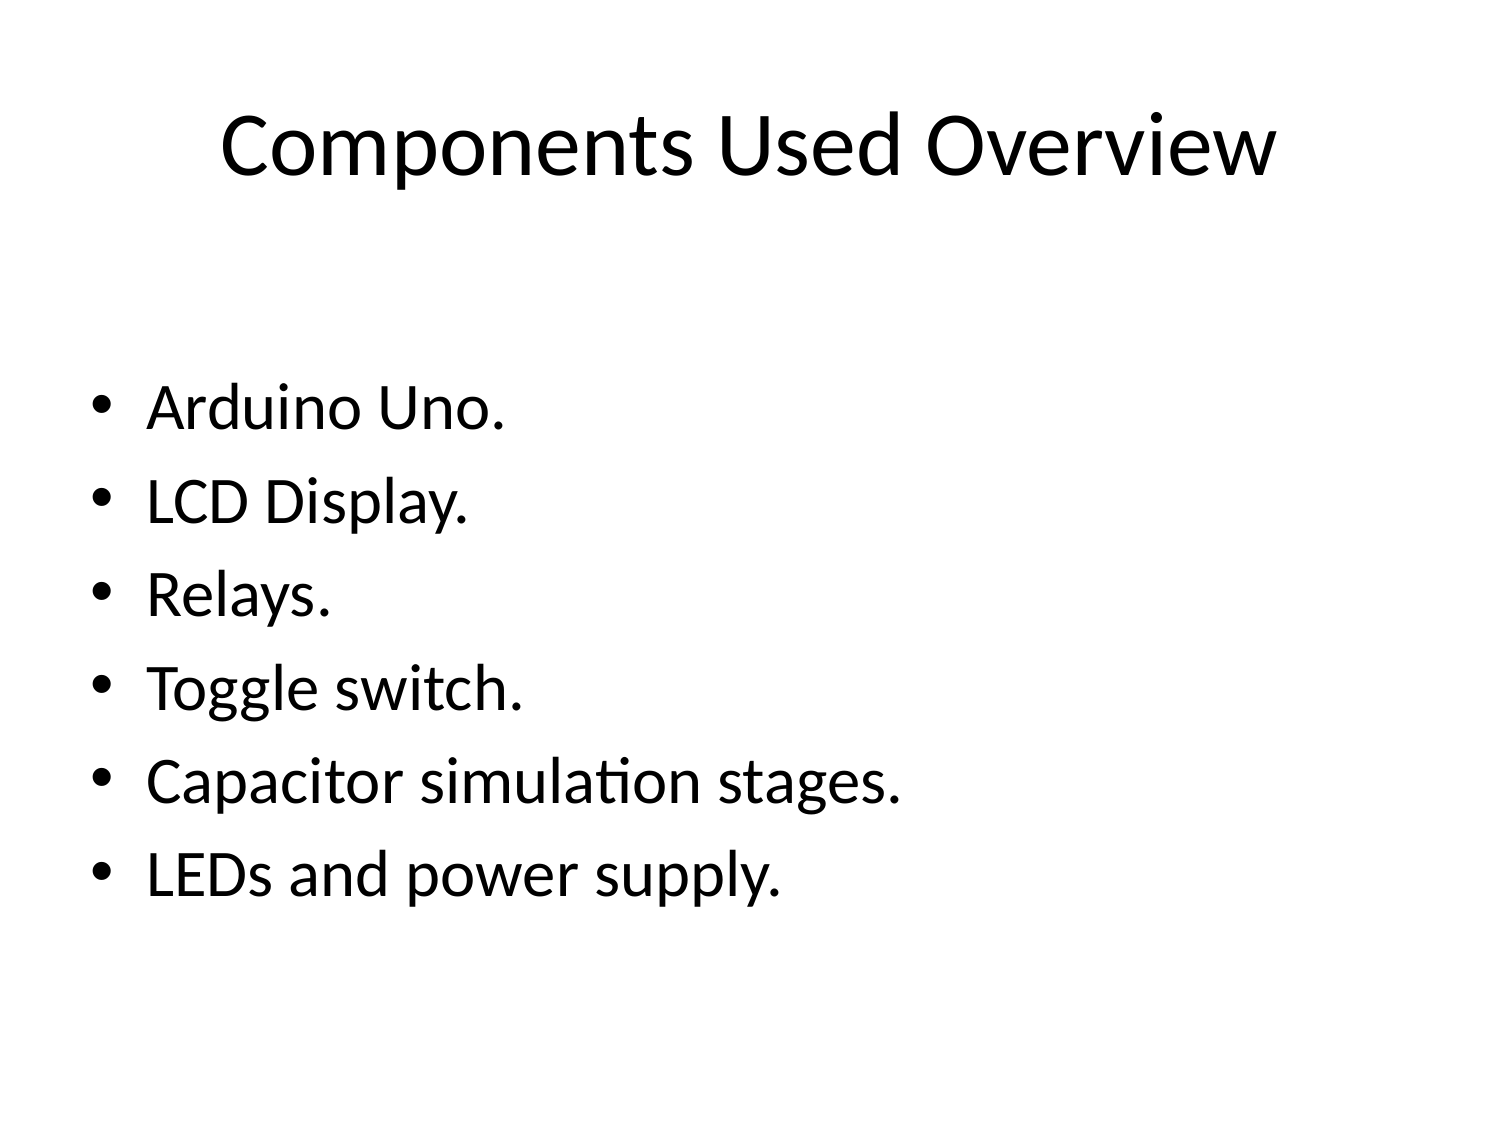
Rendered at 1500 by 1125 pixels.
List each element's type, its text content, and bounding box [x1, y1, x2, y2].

title Components Used Overview [75, 45, 1425, 233]
list Arduino Uno. LCD Display. Relays. Toggle switch. Capacitor simulation stages. LEDs and power supply. [75, 262, 1425, 1005]
